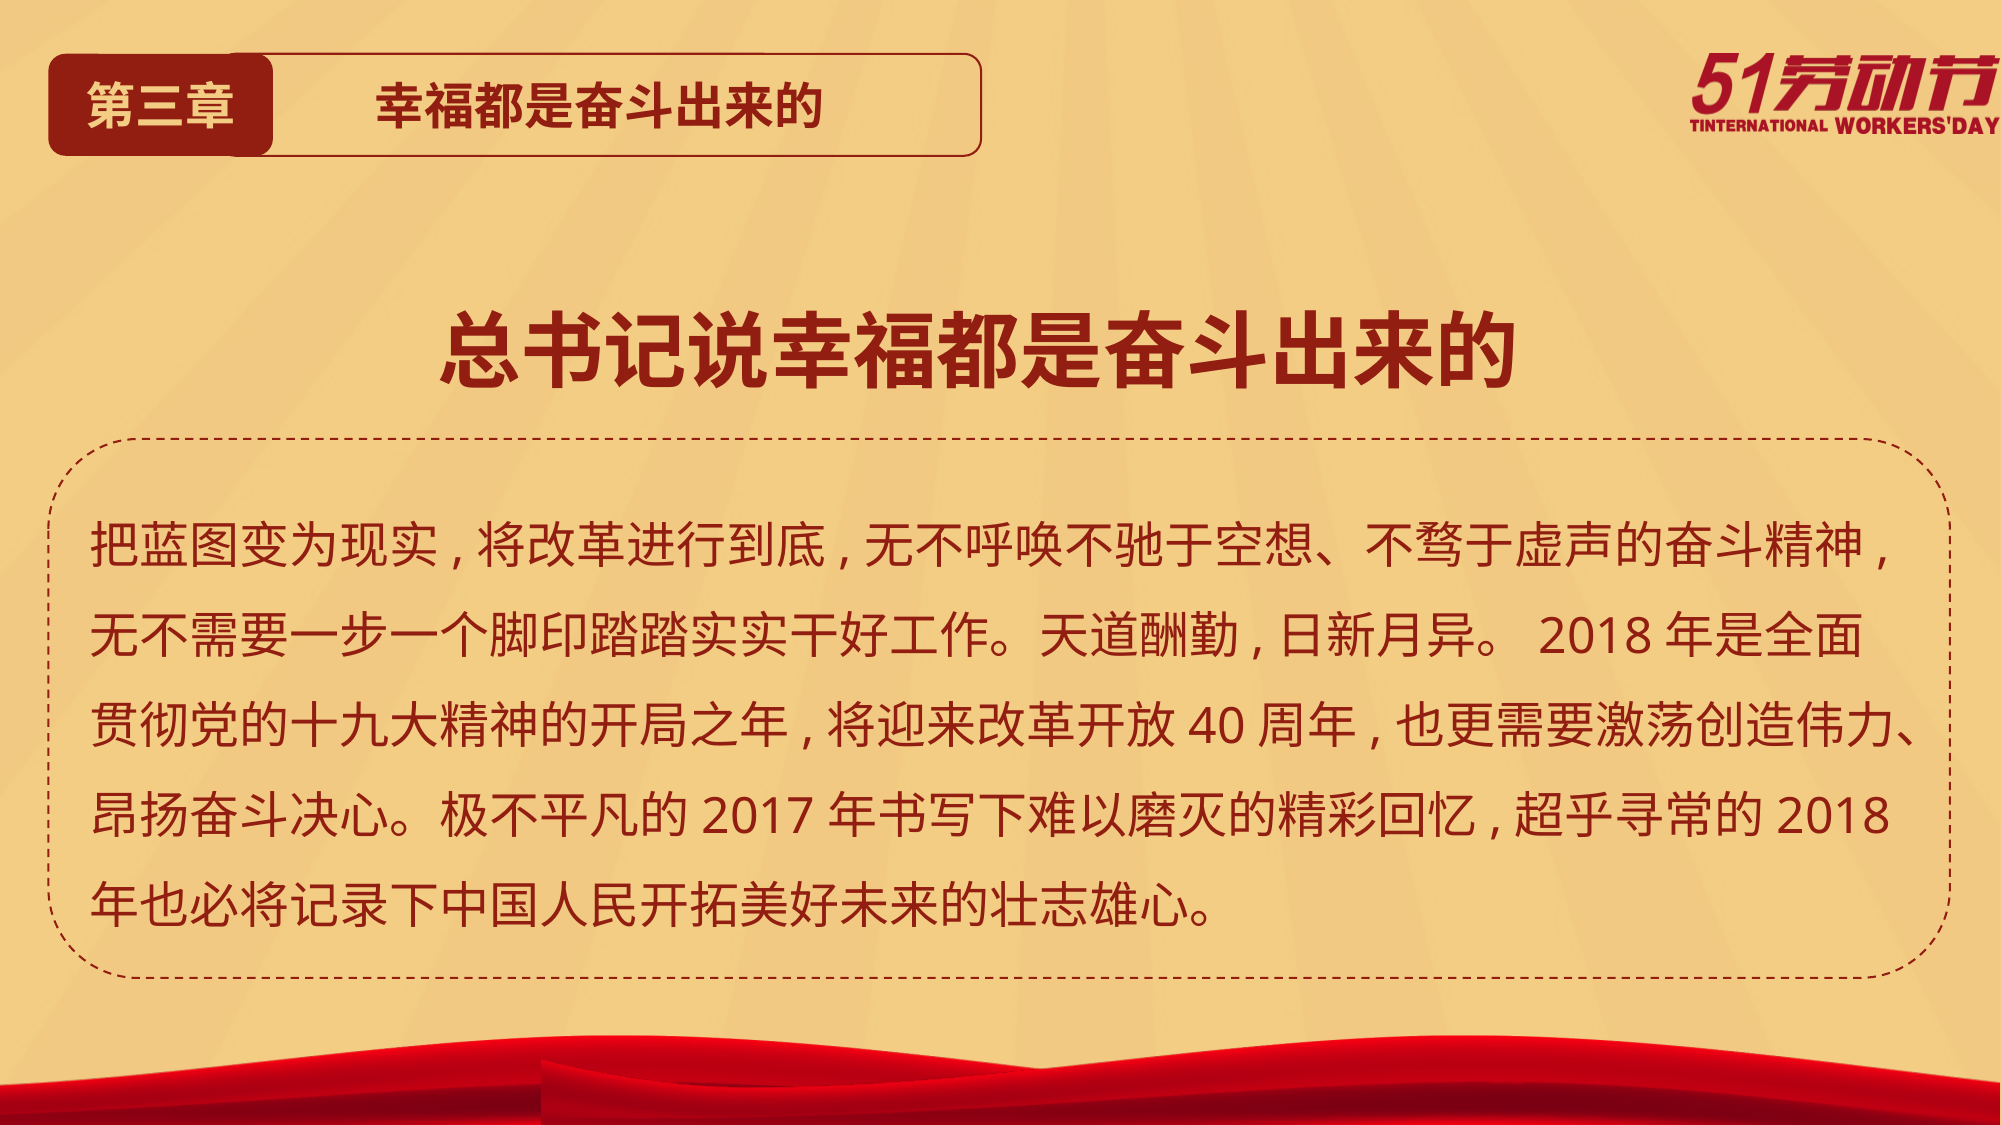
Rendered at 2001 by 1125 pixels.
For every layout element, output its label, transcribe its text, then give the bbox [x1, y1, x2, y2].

picture [1690, 53, 2000, 134]
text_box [48, 53, 982, 156]
text_box 总书记说幸福都是奋斗出来的 [416, 270, 1826, 376]
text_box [0, 1035, 2000, 1125]
text_box 把蓝图变为现实,将改革进行到底,无不呼唤不驰于空想、不骛于虚声的奋斗精神,无不需要一步一个脚印踏踏实实干好工作。天道酬勤,日新月异。2018年是全面贯彻党的十九大精神的开局之年,将迎来改革开放40周年,也更需要激荡创造伟力、昂扬奋斗决心。极不平凡的2017年书写下难以磨灭的精彩回忆,超乎寻常的2018年也必将记录下中国人民开拓美好未来的壮志雄心。 [47, 437, 1951, 979]
